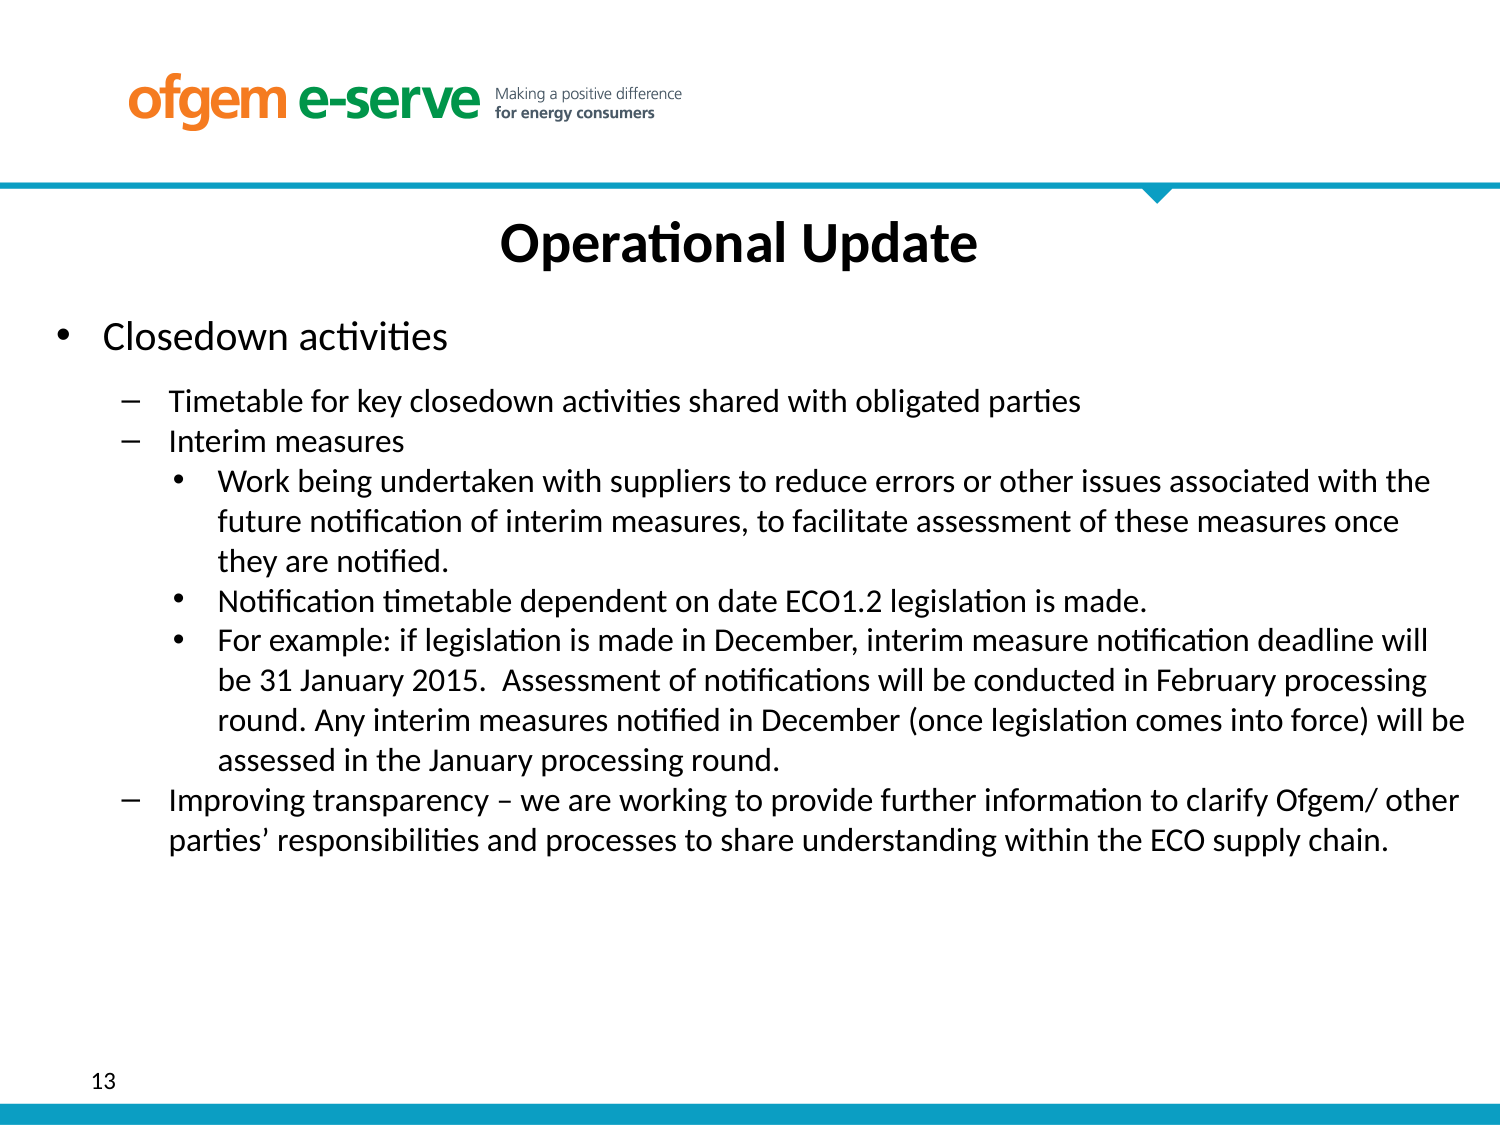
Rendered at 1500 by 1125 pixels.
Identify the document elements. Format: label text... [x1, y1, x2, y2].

title Operational Update [64, 196, 1415, 291]
picture [0, 0, 1500, 182]
text_box 13 [2, 1034, 1500, 1125]
text_box Closedown activities Timetable for key closedown activities shared with obligated parties Interim measures Work being undertaken with suppliers to reduce errors or other issues associated with the future notification of interim measures, to facilitate assessment of these measures once they are notified. Notification timetable dependent on date ECO1.2 legislation is made. For example: if legislation is made in December, interim measure notification deadline will be 31 January 2015. Assessment of notifications will be conducted in February processing round. Any interim measures notified in December (once legislation comes into force) will be assessed in the January processing round. Improving transparency – we are working to provide further information to clarify Ofgem/ other parties’ responsibilities and processes to share understanding within the ECO supply chain. [41, 276, 1483, 866]
picture [0, 189, 1500, 1103]
